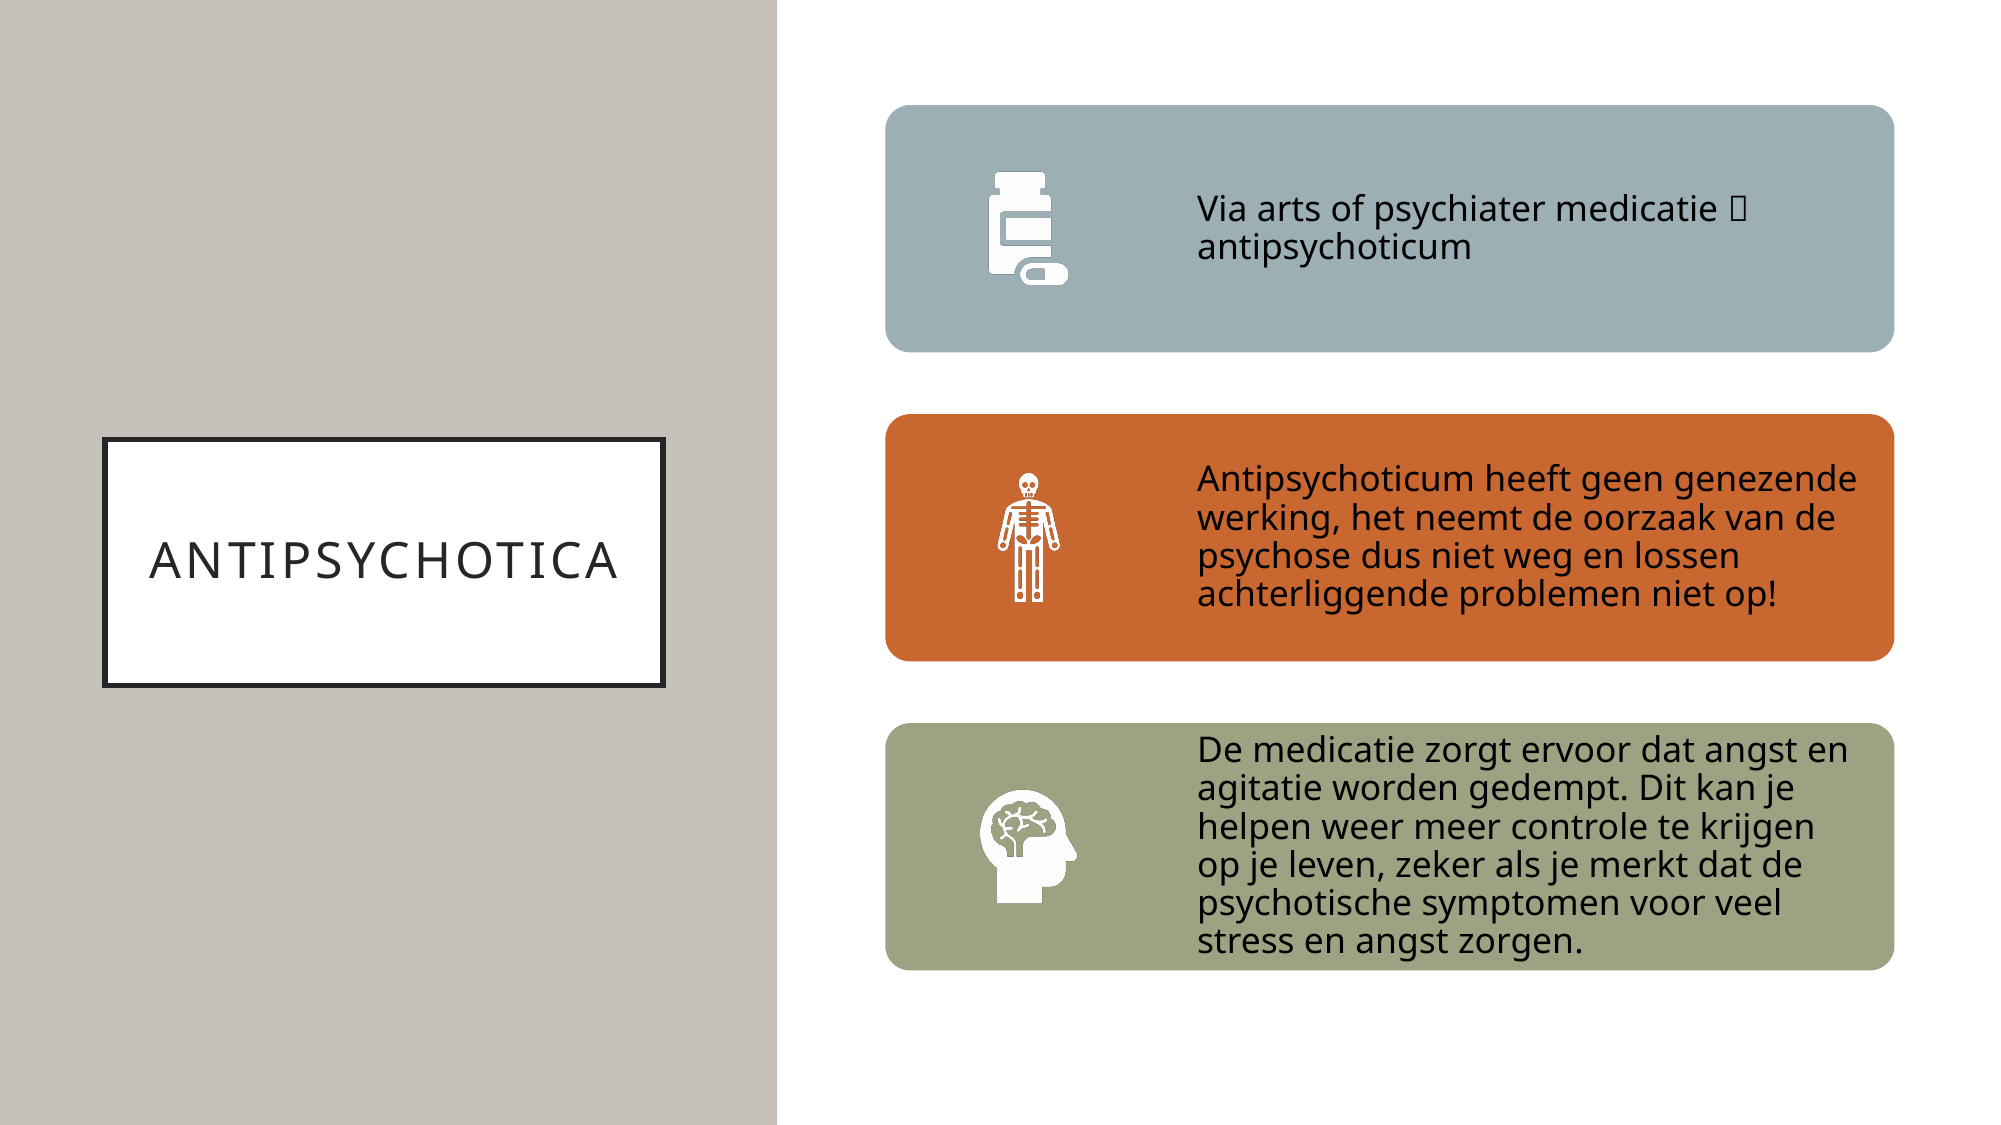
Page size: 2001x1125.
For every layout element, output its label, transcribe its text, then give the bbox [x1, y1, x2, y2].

title antipsychotica [102, 437, 666, 688]
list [885, 104, 1895, 971]
text_box [0, 0, 778, 1125]
text_box [779, 0, 2000, 1125]
